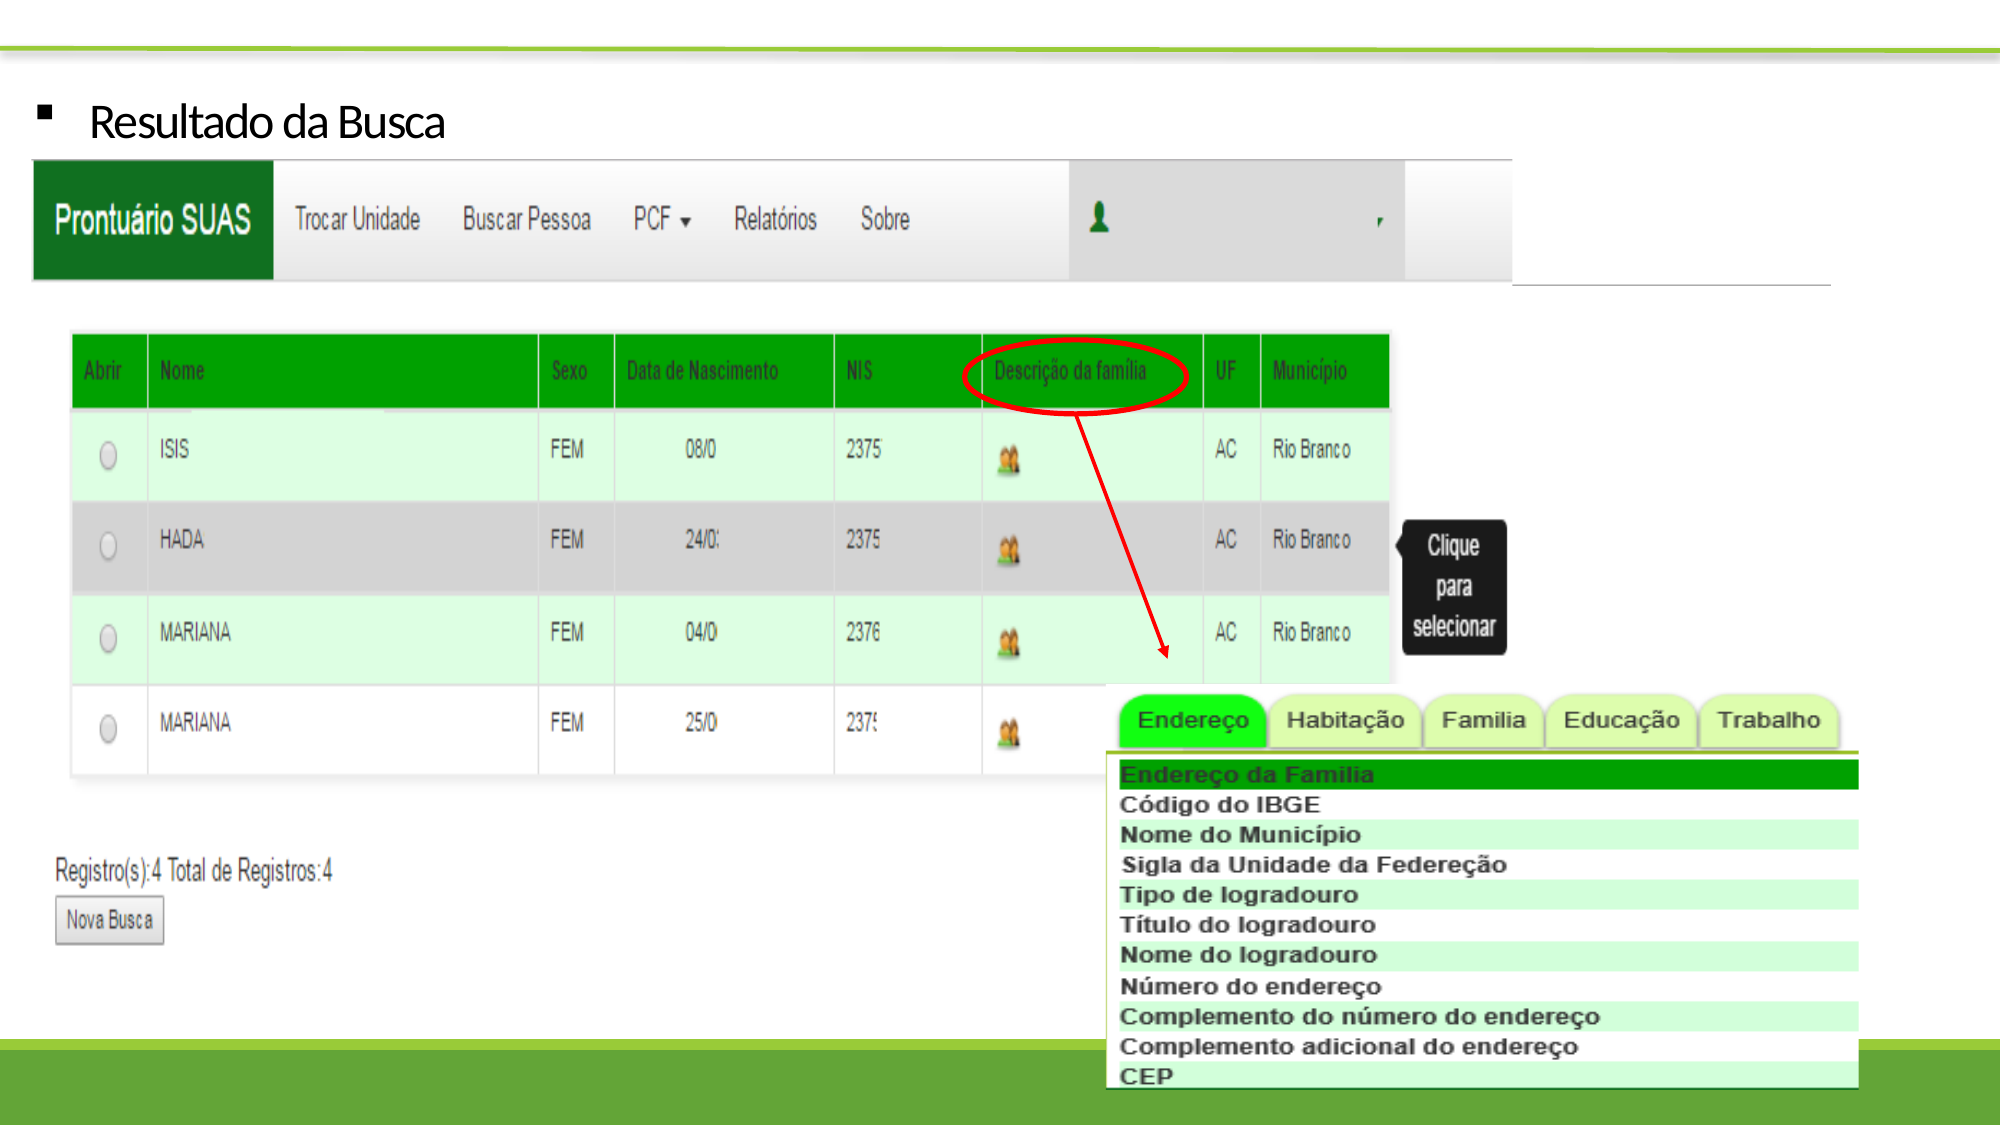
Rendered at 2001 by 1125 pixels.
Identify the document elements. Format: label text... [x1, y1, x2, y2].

text_box [1105, 684, 1859, 1090]
text_box [31, 159, 1513, 953]
text_box [962, 337, 1189, 416]
text_box Resultado da Busca [31, 86, 526, 149]
text_box [1074, 413, 1169, 659]
text_box [0, 45, 2000, 54]
